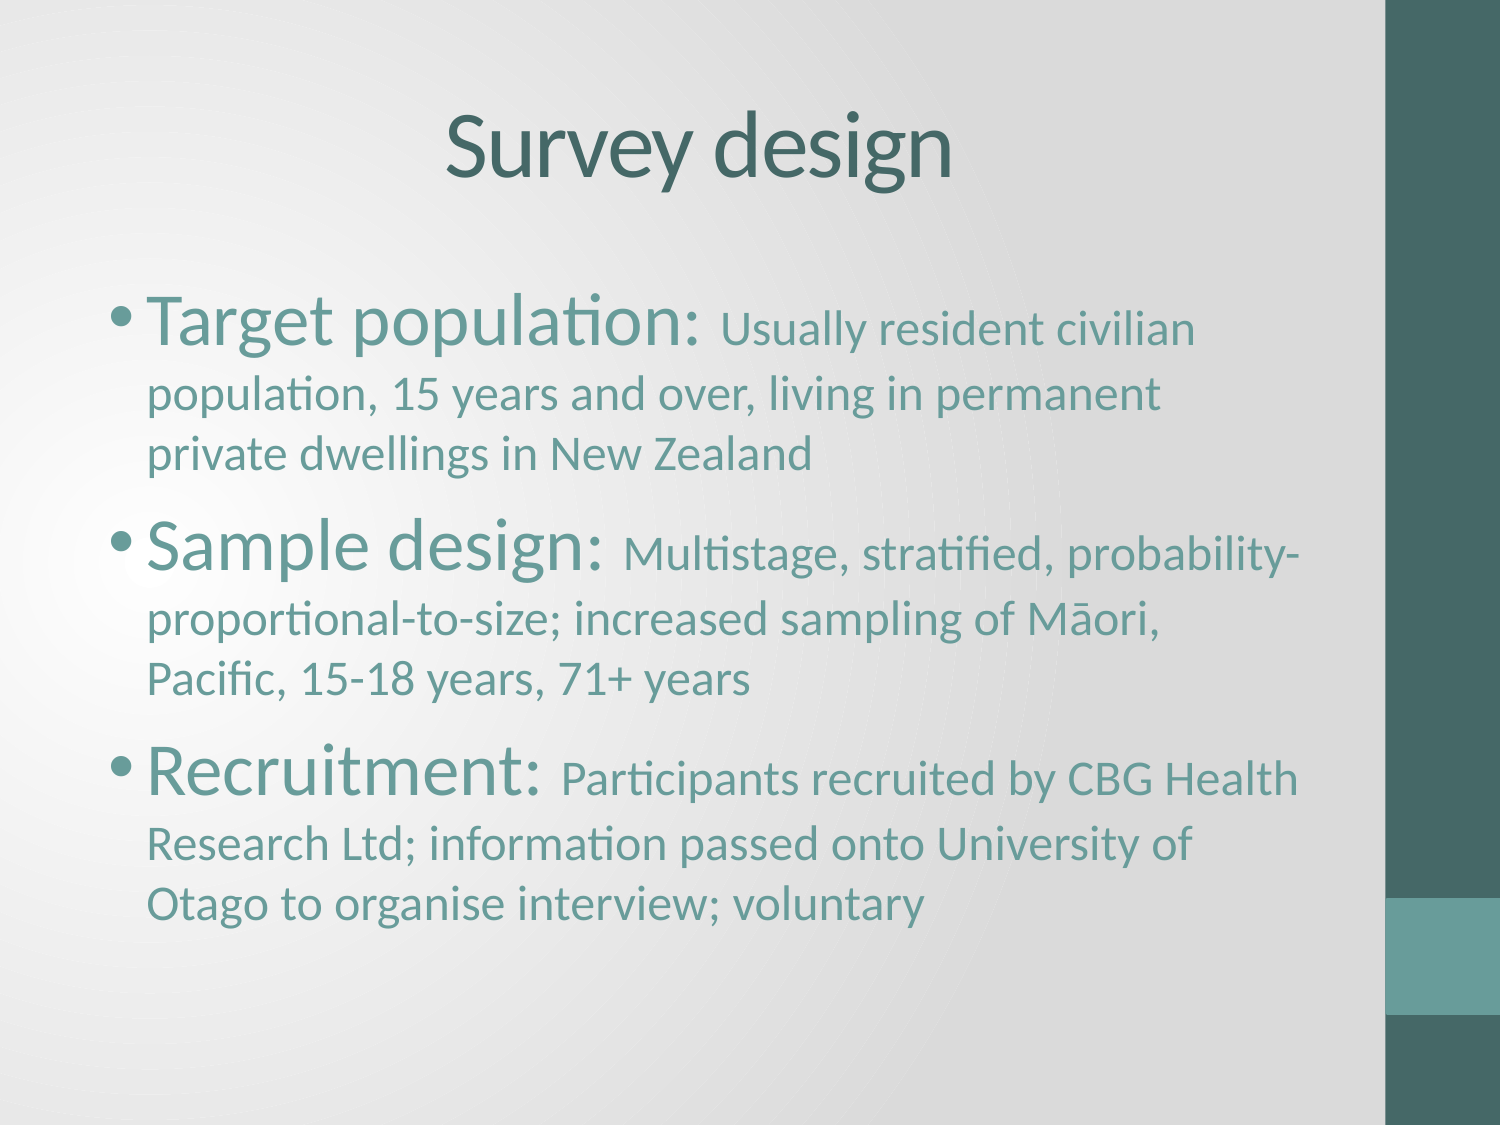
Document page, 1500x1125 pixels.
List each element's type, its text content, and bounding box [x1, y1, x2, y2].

title Survey design [75, 45, 1325, 233]
list Target population: Usually resident civilian population, 15 years and over, living in permanent private dwellings in New Zealand Sample design: Multistage, stratified, probability-proportional-to-size; increased sampling of Māori, Pacific, 15-18 years, 71+ years Recruitment: Participants recruited by CBG Health Research Ltd; information passed onto University of Otago to organise interview; voluntary [75, 262, 1325, 1050]
